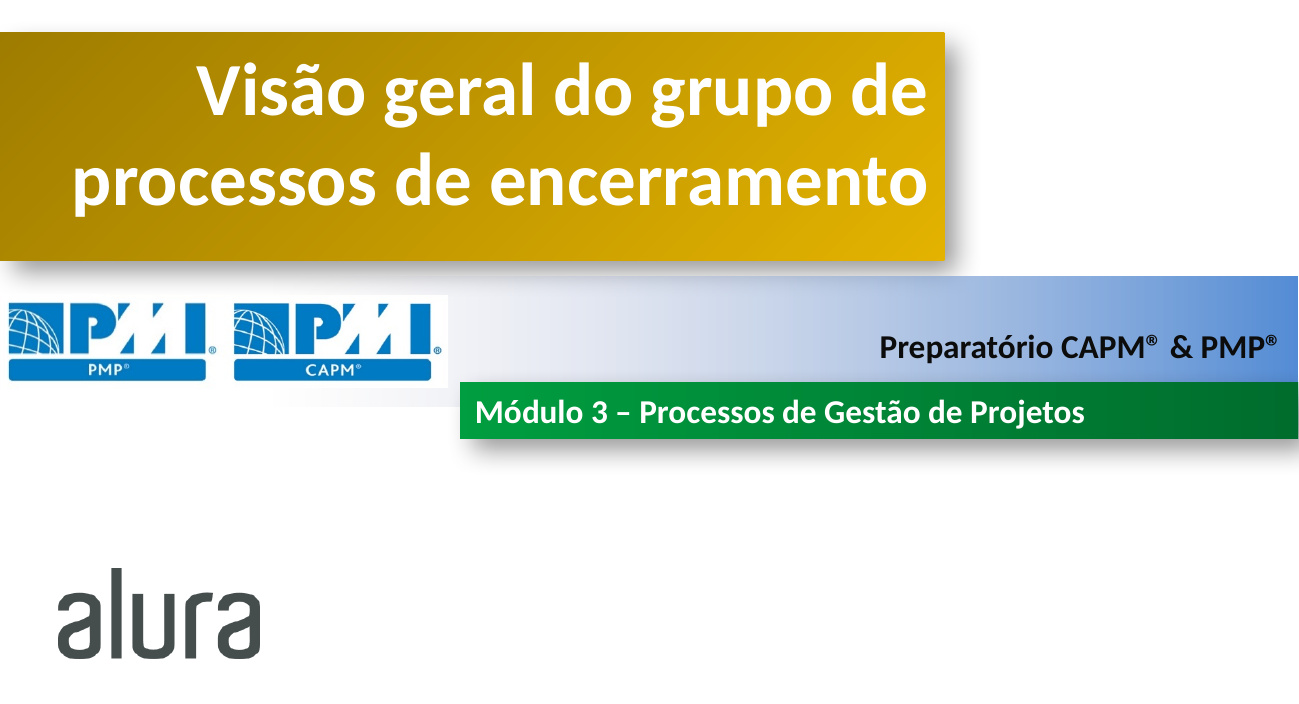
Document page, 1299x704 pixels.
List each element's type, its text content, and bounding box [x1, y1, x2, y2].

text_box Visão geral do grupo de processos de encerramento [0, 32, 945, 261]
text_box [270, 276, 1298, 317]
picture [58, 568, 260, 660]
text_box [0, 294, 449, 390]
text_box Módulo 3 – Processos de Gestão de Projetos [460, 382, 1299, 439]
text_box Preparatório CAPM® & PMP® [452, 317, 1298, 374]
text_box [270, 374, 1298, 407]
